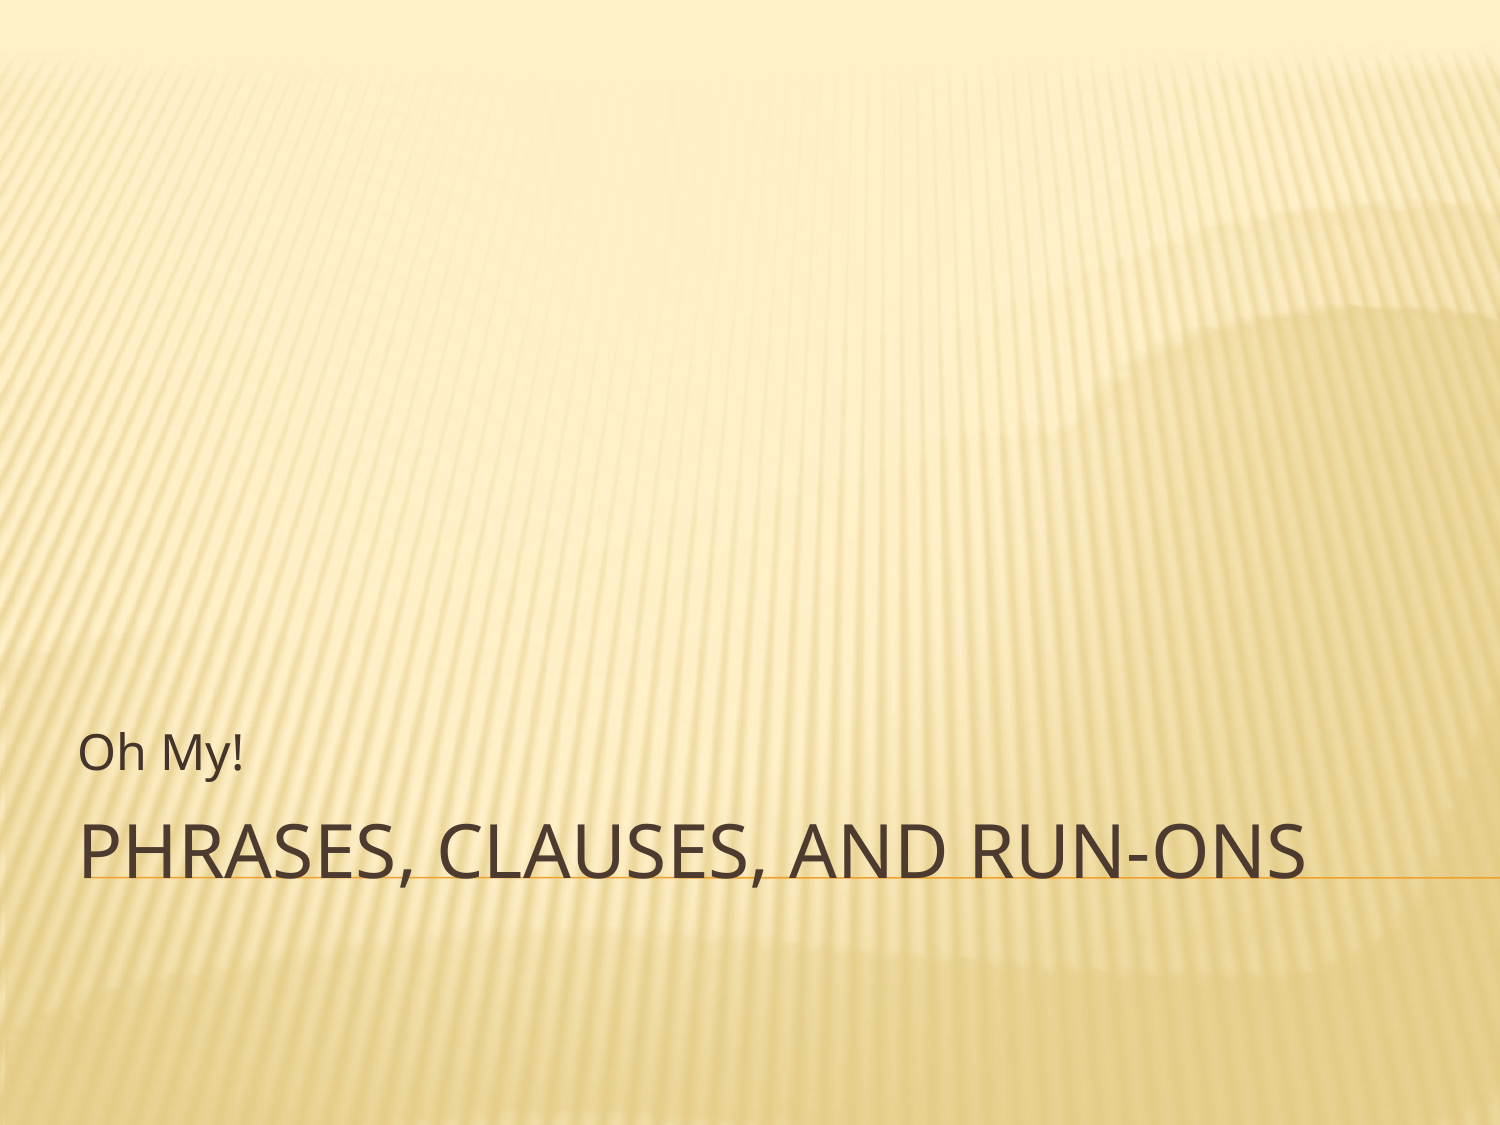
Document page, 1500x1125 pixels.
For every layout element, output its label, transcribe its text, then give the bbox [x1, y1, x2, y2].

title Phrases, Clauses, and Run-ons [62, 796, 1450, 997]
subtitle Oh My! [62, 637, 1450, 788]
